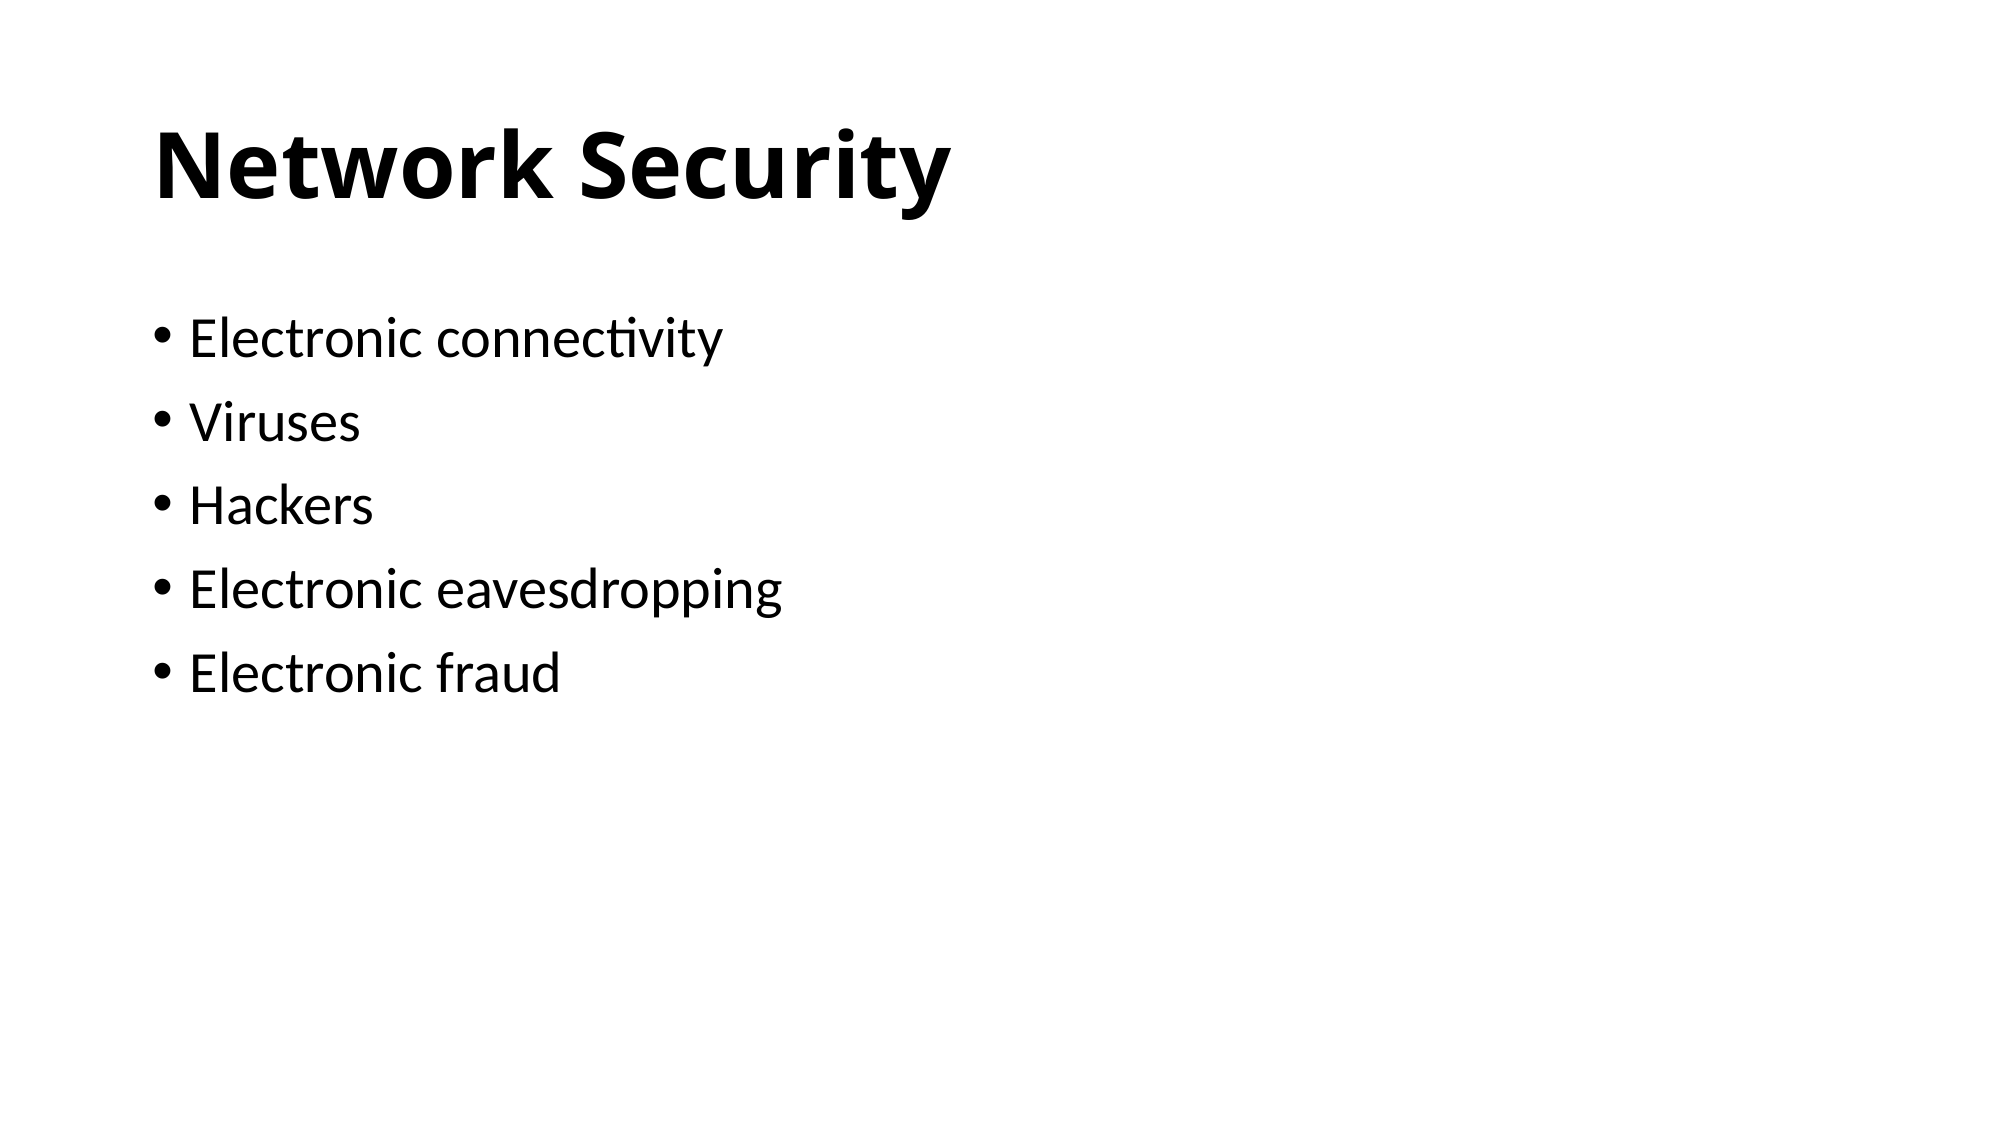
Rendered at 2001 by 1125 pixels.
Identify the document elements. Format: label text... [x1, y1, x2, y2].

title Network Security [137, 59, 1863, 278]
list Electronic connectivity Viruses Hackers Electronic eavesdropping Electronic fraud [137, 299, 1863, 1014]
